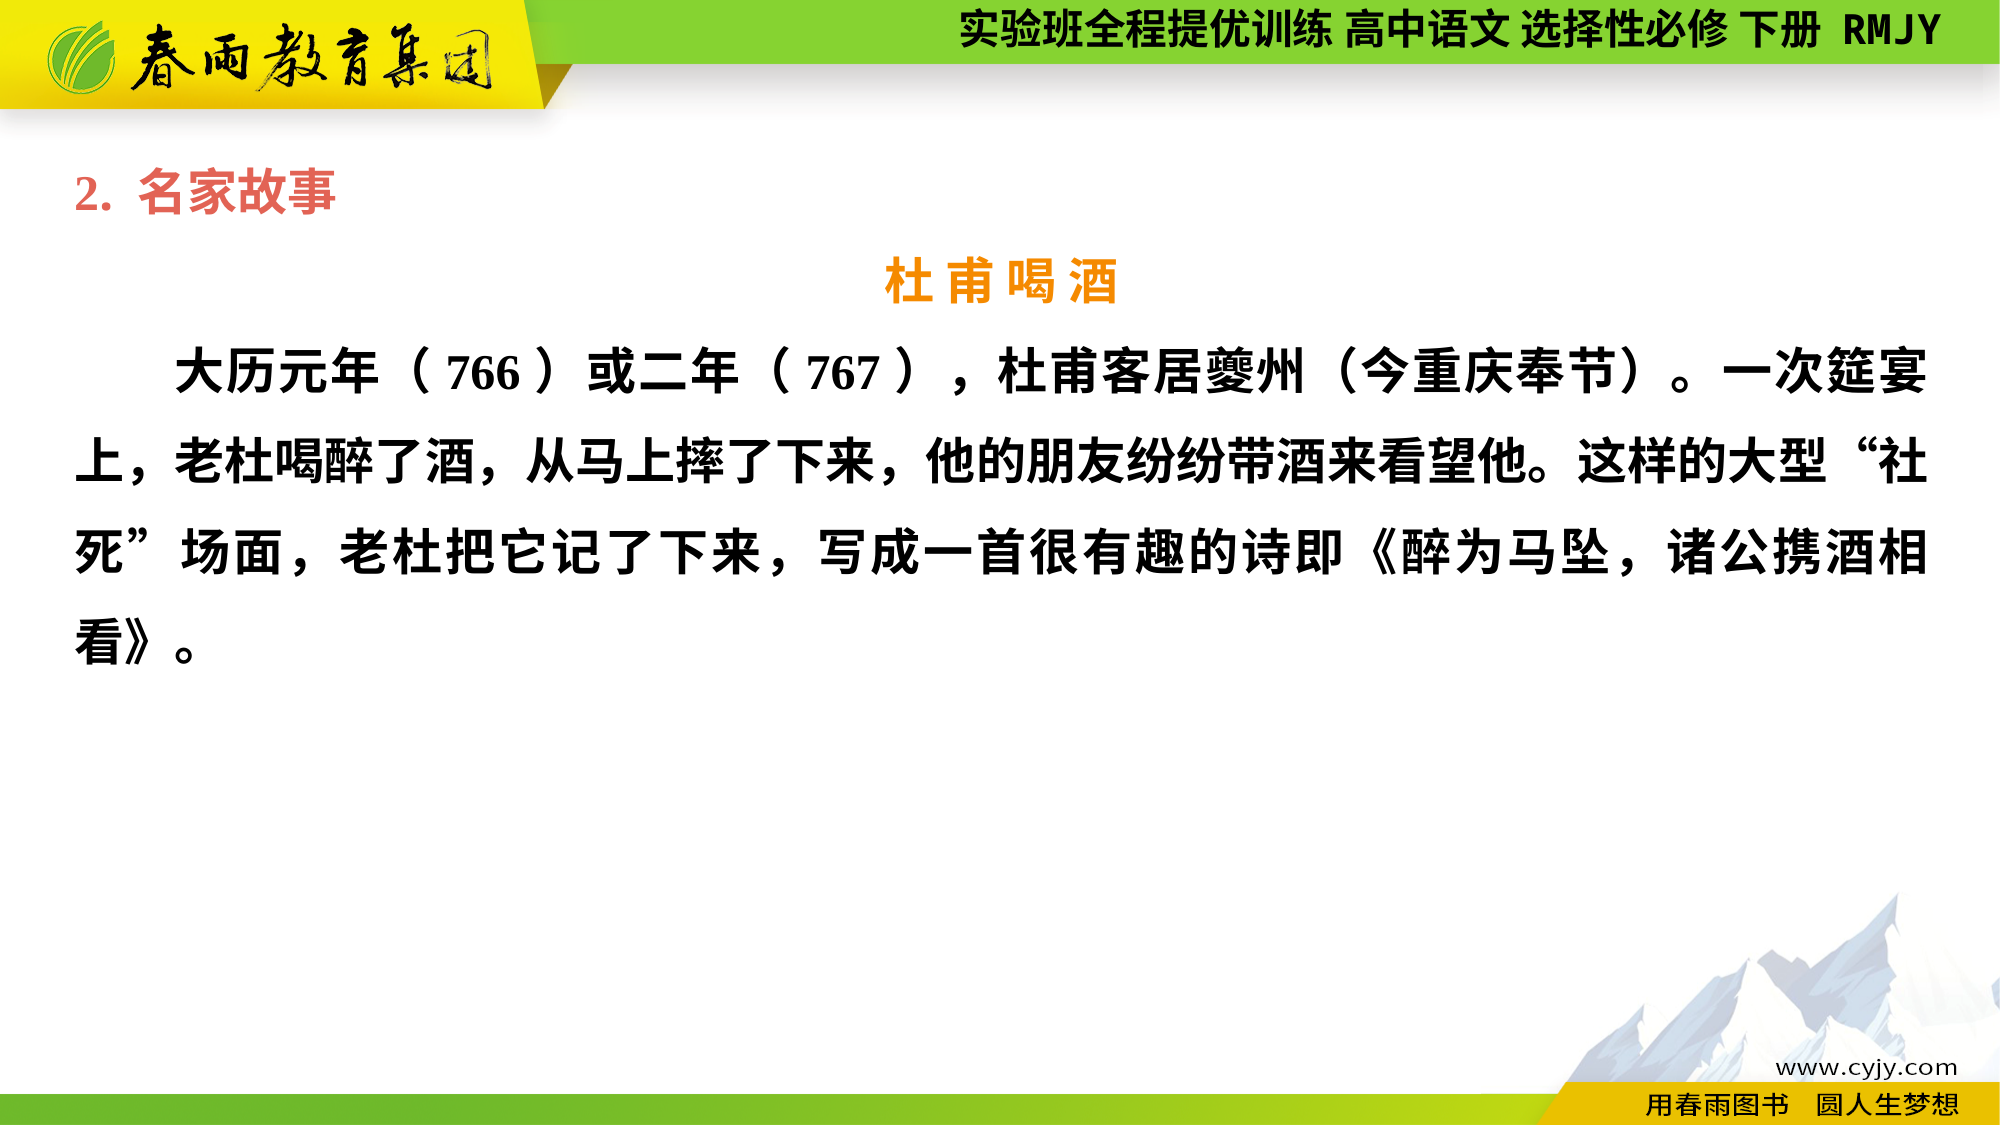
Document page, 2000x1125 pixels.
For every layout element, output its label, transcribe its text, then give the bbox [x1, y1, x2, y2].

list 2. 名家故事 杜 甫 喝 酒 大历元年（766）或二年（767），杜甫客居夔州（今重庆奉节）。一次筵宴上，老杜喝醉了酒，从马上摔了下来，他的朋友纷纷带酒来看望他。这样的大型“社死”场面，老杜把它记了下来，写成一首很有趣的诗即《醉为马坠，诸公携酒相看》。 [59, 122, 1944, 683]
picture [0, 0, 2000, 1125]
